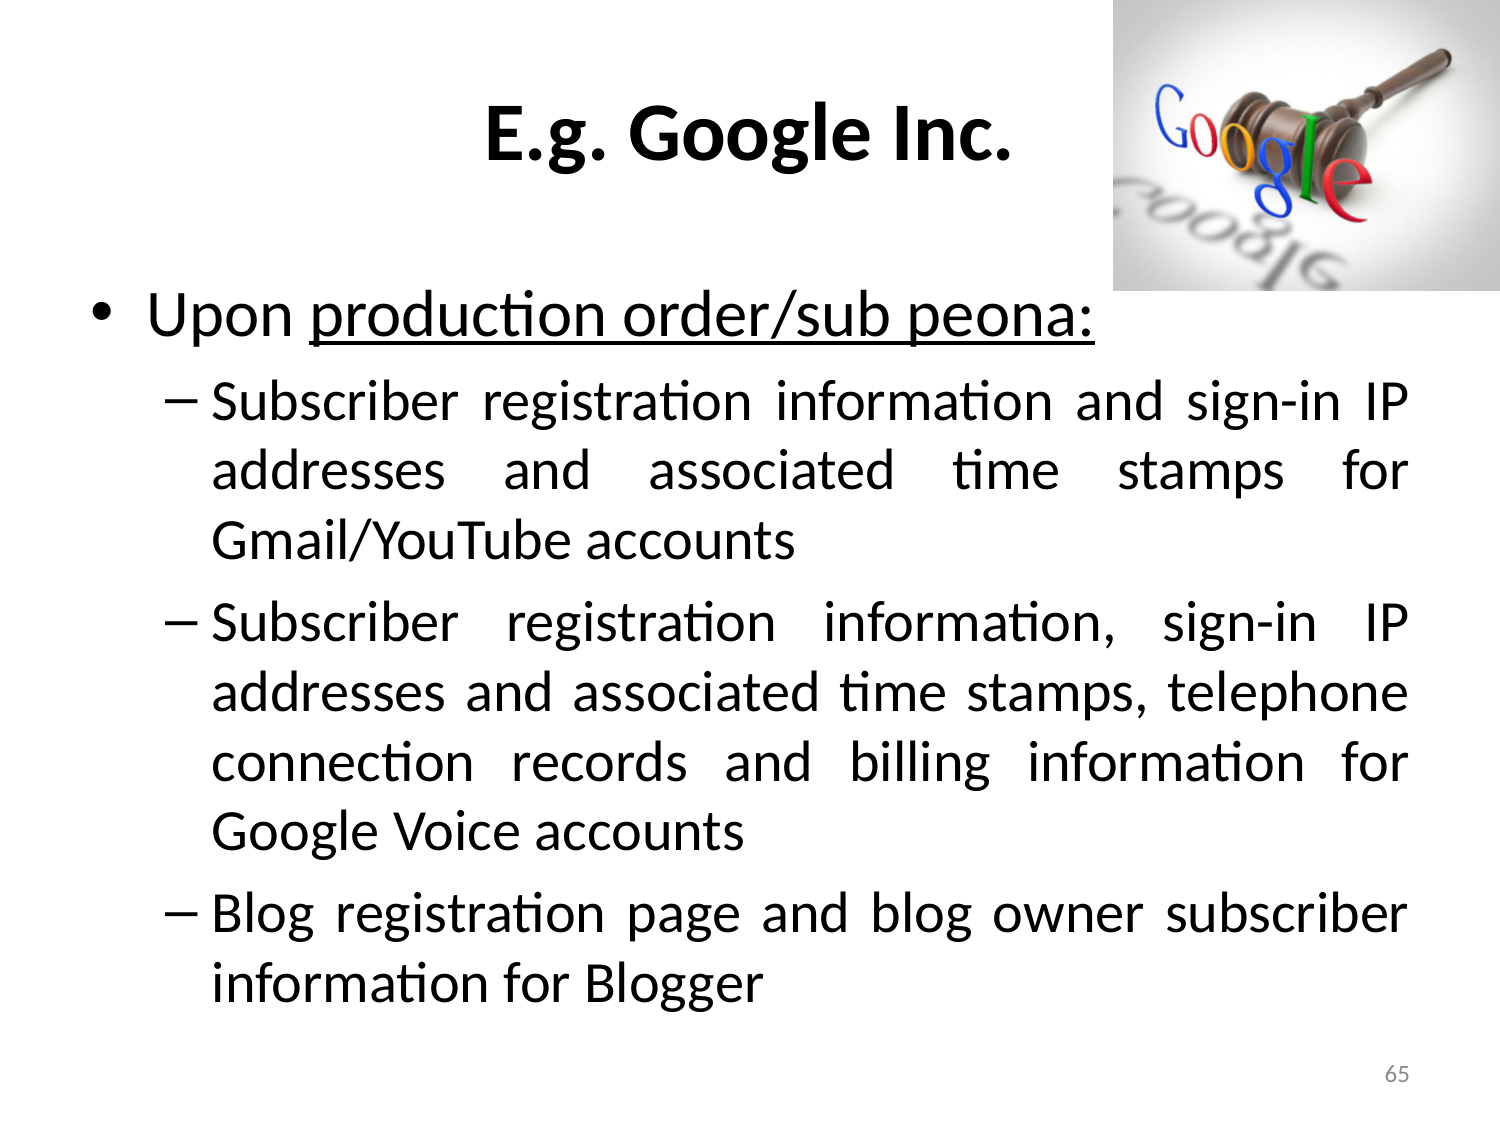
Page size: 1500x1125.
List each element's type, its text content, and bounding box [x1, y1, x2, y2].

title E.g. Google Inc. [75, 33, 1108, 221]
picture [1113, 0, 1500, 291]
slide_number 65 [1074, 1042, 1425, 1103]
list Upon production order/sub peona: Subscriber registration information and sign-in IP addresses and associated time stamps for Gmail/YouTube accounts Subscriber registration information, sign-in IP addresses and associated time stamps, telephone connection records and billing information for Google Voice accounts Blog registration page and blog owner subscriber information for Blogger [75, 262, 1425, 1063]
